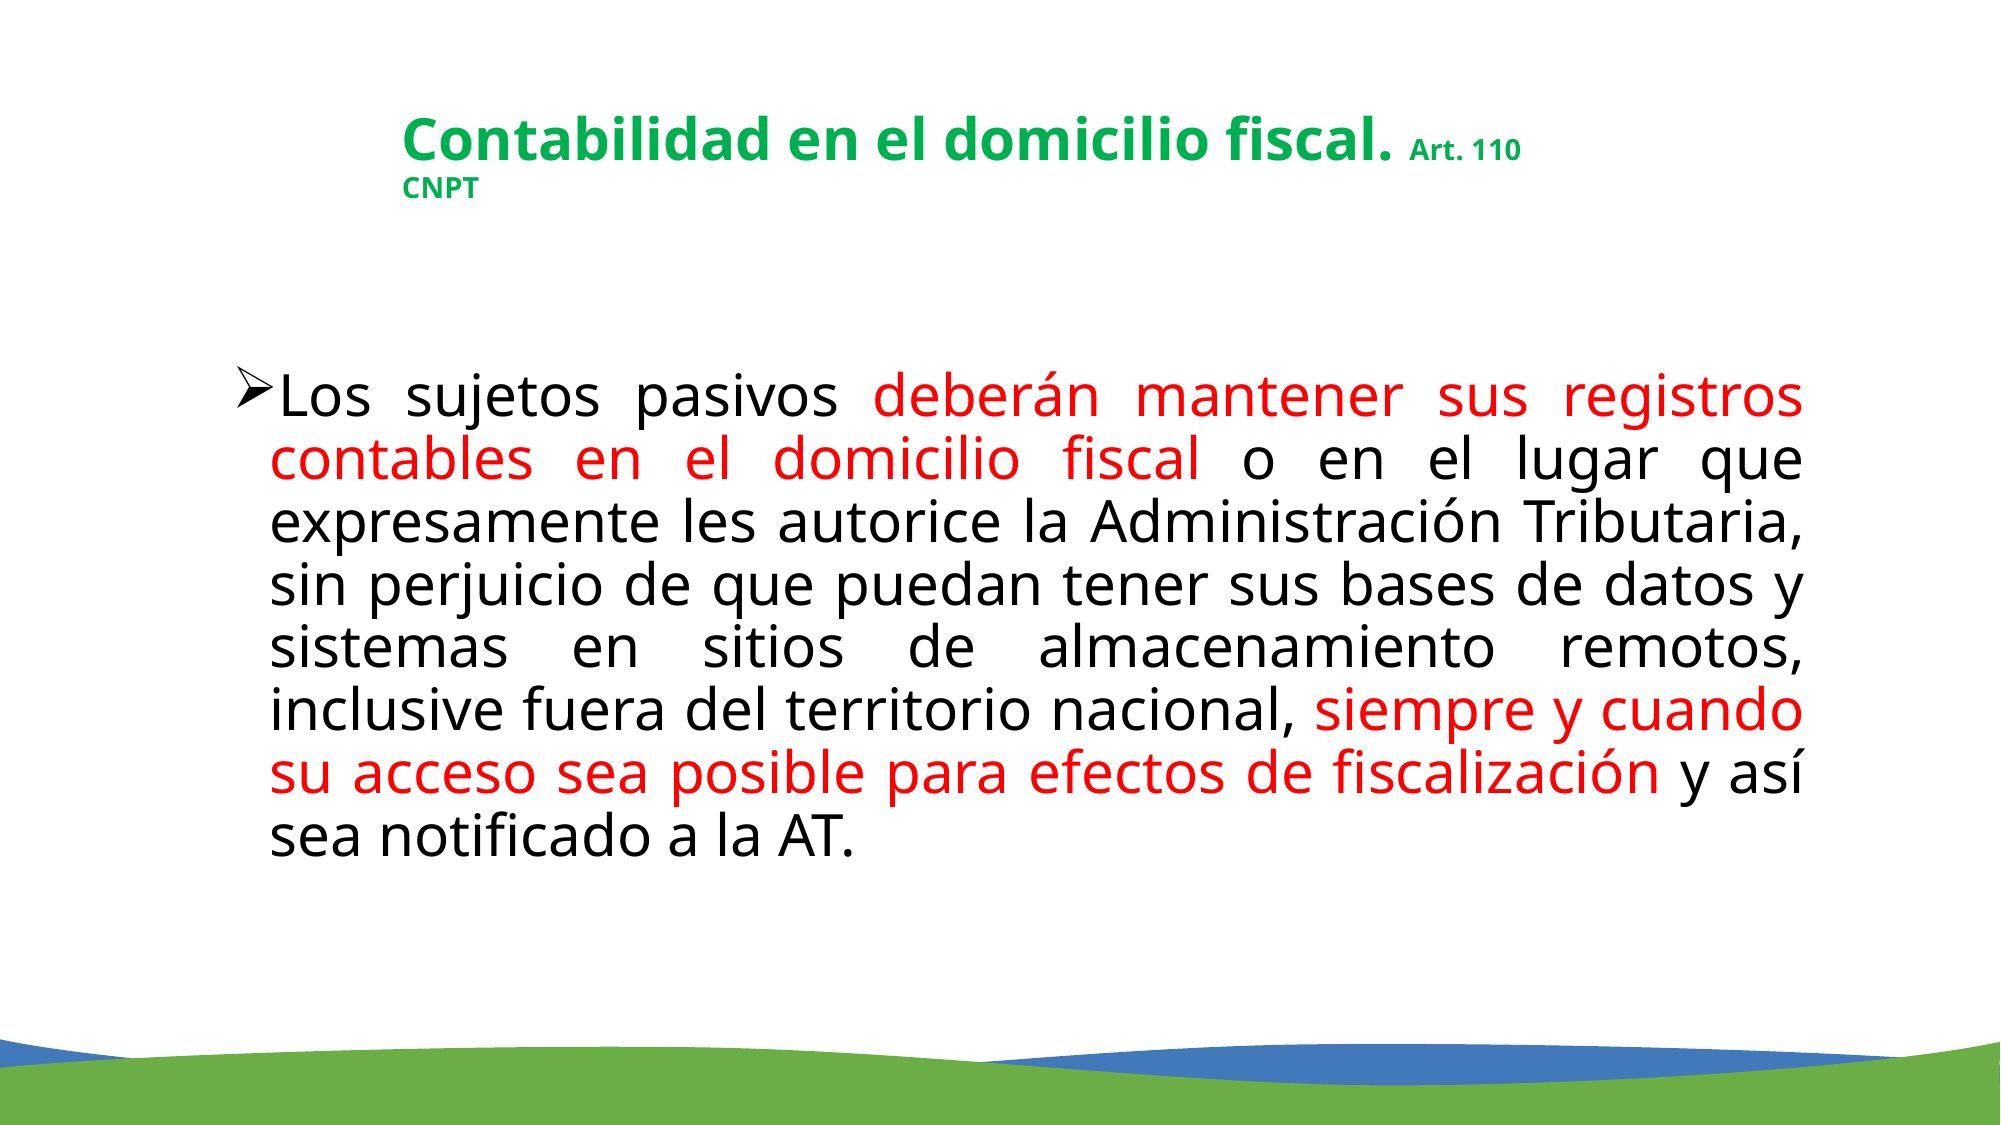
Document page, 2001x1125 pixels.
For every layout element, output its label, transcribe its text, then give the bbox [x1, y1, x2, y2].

text_box Los sujetos pasivos deberán mantener sus registros contables en el domicilio fiscal o en el lugar que expresamente les autorice la Administración Tributaria, sin perjuicio de que puedan tener sus bases de datos y sistemas en sitios de almacenamiento remotos, inclusive fuera del territorio nacional, siempre y cuando su acceso sea posible para efectos de fiscalización y así sea notificado a la AT. [217, 268, 1820, 976]
title Contabilidad en el domicilio fiscal. Art. 110 CNPT [386, 78, 1605, 237]
